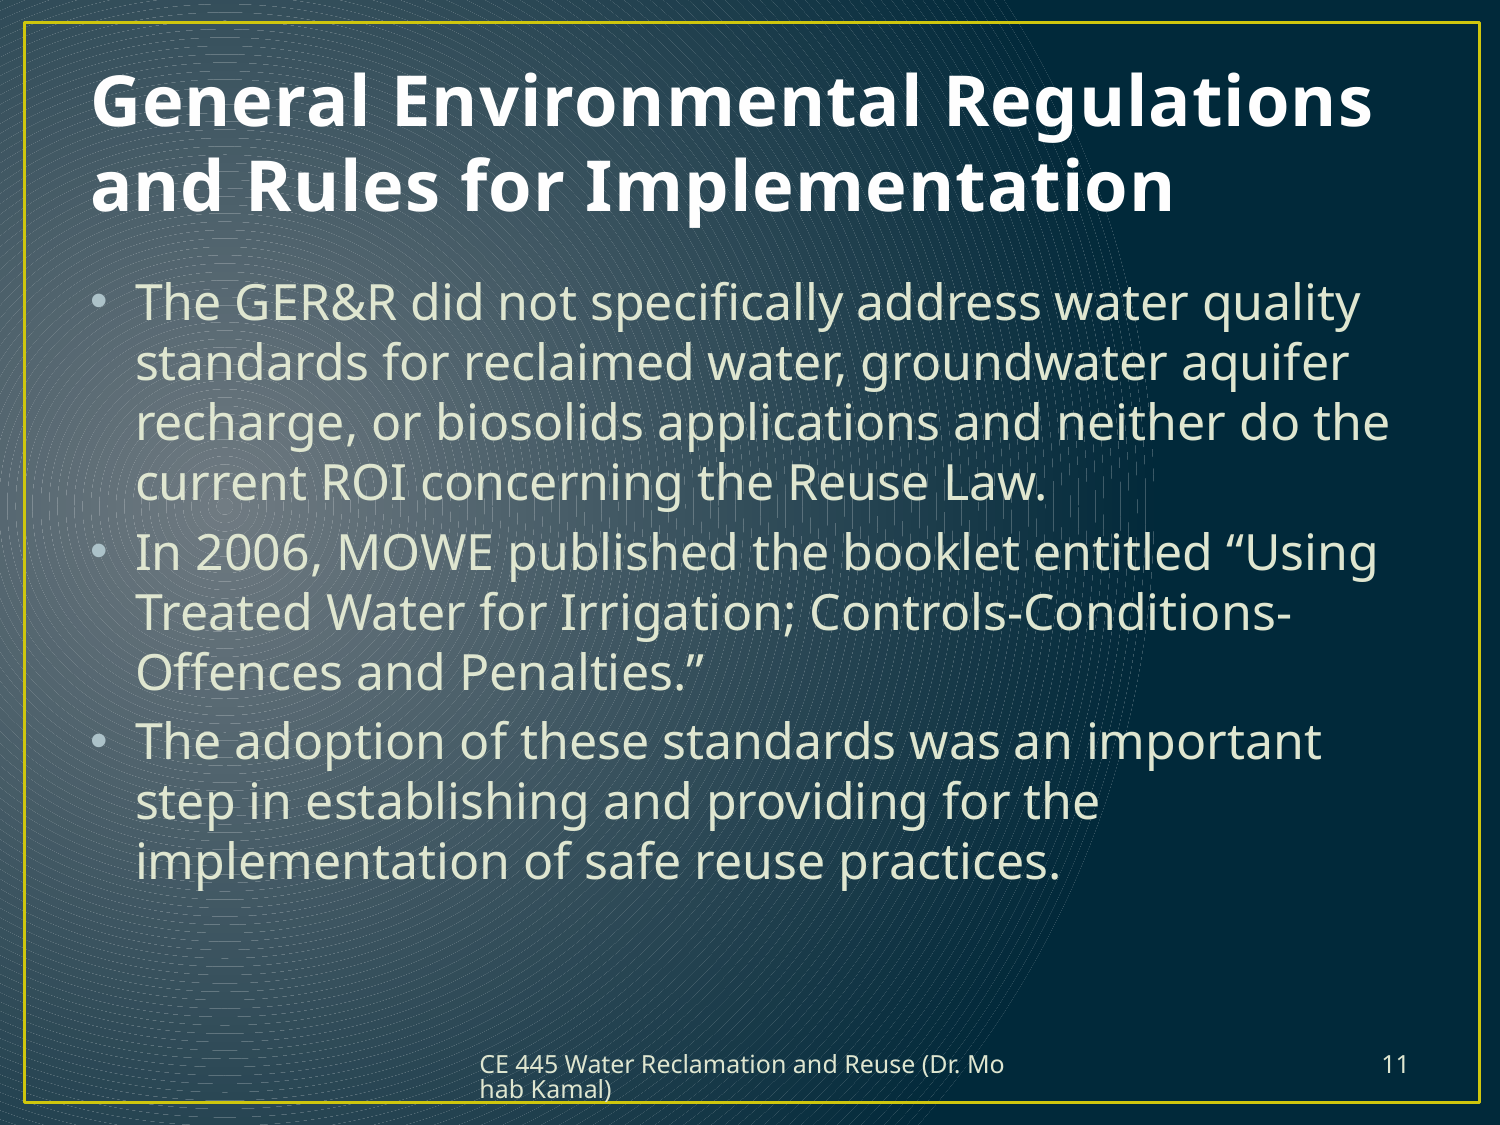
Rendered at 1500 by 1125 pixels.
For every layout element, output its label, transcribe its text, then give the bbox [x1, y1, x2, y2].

footer CE 445 Water Reclamation and Reuse (Dr. Mohab Kamal) [464, 1035, 1036, 1096]
list The GER&R did not specifically address water quality standards for reclaimed water, groundwater aquifer recharge, or biosolids applications and neither do the current ROI concerning the Reuse Law. In 2006, MOWE published the booklet entitled “Using Treated Water for Irrigation; Controls-Conditions-Offences and Penalties.” The adoption of these standards was an important step in establishing and providing for the implementation of safe reuse practices. [75, 262, 1425, 1005]
title General Environmental Regulations and Rules for Implementation [75, 45, 1425, 233]
slide_number 11 [1074, 1035, 1425, 1096]
